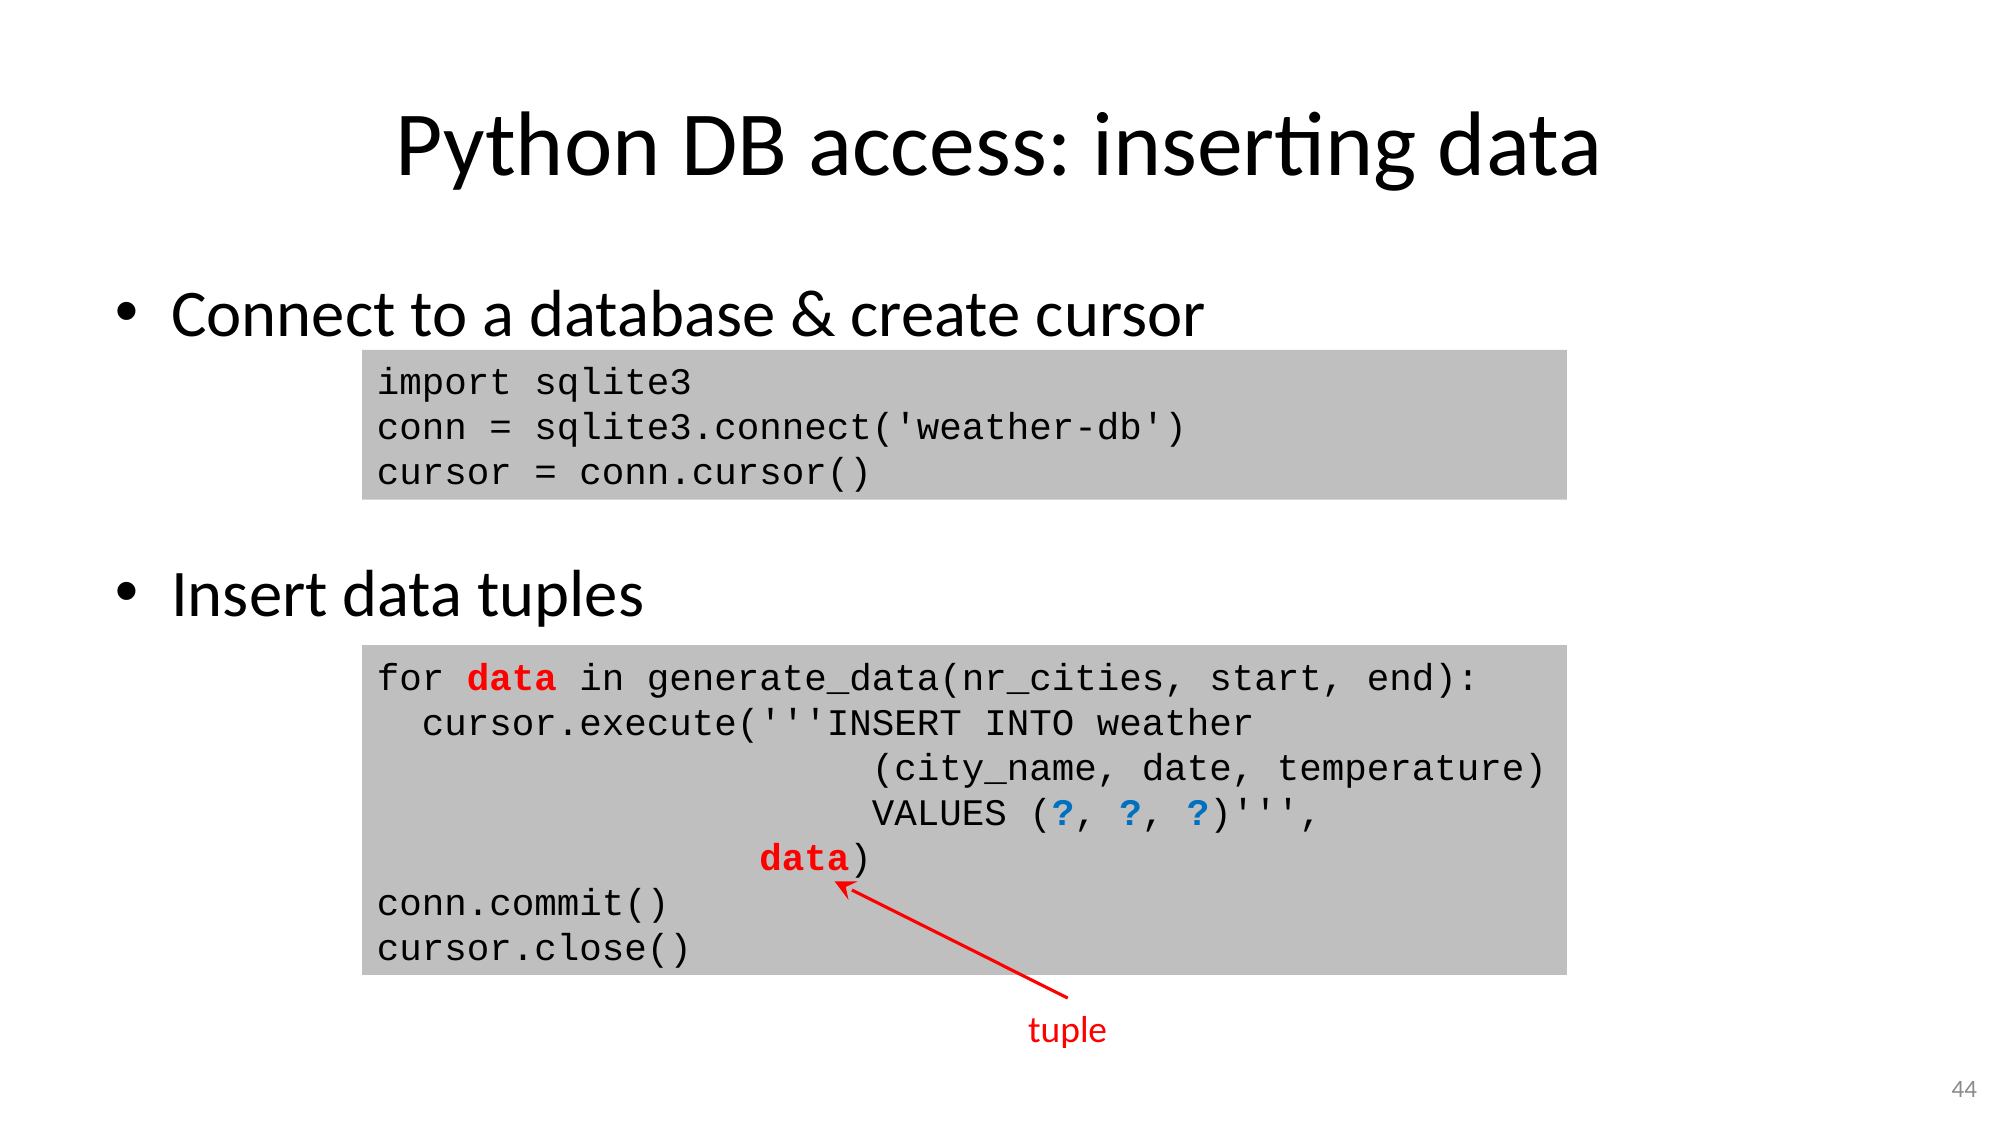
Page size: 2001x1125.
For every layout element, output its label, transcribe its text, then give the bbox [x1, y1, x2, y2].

text_box import sqlite3 conn = sqlite3.connect('weather-db') cursor = conn.cursor() [362, 349, 1567, 500]
slide_number 44 [1525, 1057, 1993, 1118]
list Connect to a database & create cursor Insert data tuples [99, 262, 1900, 1005]
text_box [834, 881, 1125, 1059]
text_box for data in generate_data(nr_cities, start, end): cursor.execute('''INSERT INTO weather (city_name, date, temperature) VALUES (?, ?, ?)''', data) conn.commit() cursor.close() [362, 645, 1567, 975]
title Python DB access: inserting data [99, 45, 1900, 233]
